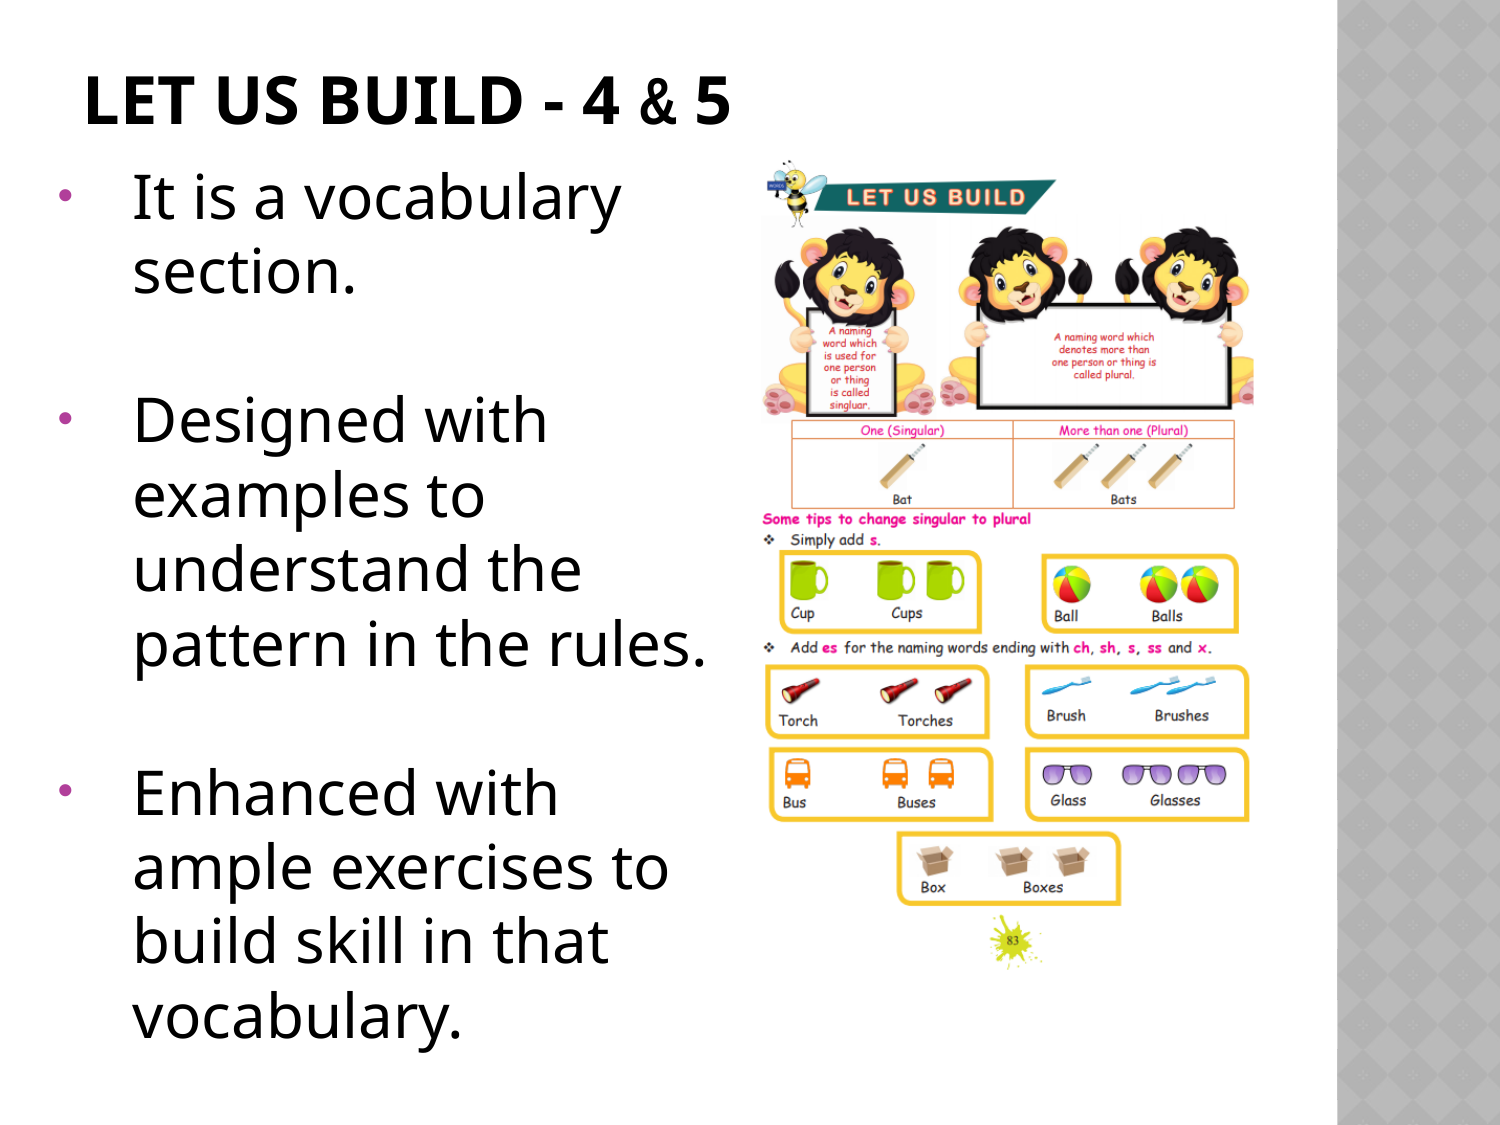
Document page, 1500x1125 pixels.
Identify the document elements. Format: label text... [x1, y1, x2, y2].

list It is a vocabulary section. Designed with examples to understand the pattern in the rules. Enhanced with ample exercises to build skill in that vocabulary. [50, 125, 713, 1063]
picture [736, 149, 1285, 976]
title Let us build - 4 & 5 [75, 37, 1043, 138]
